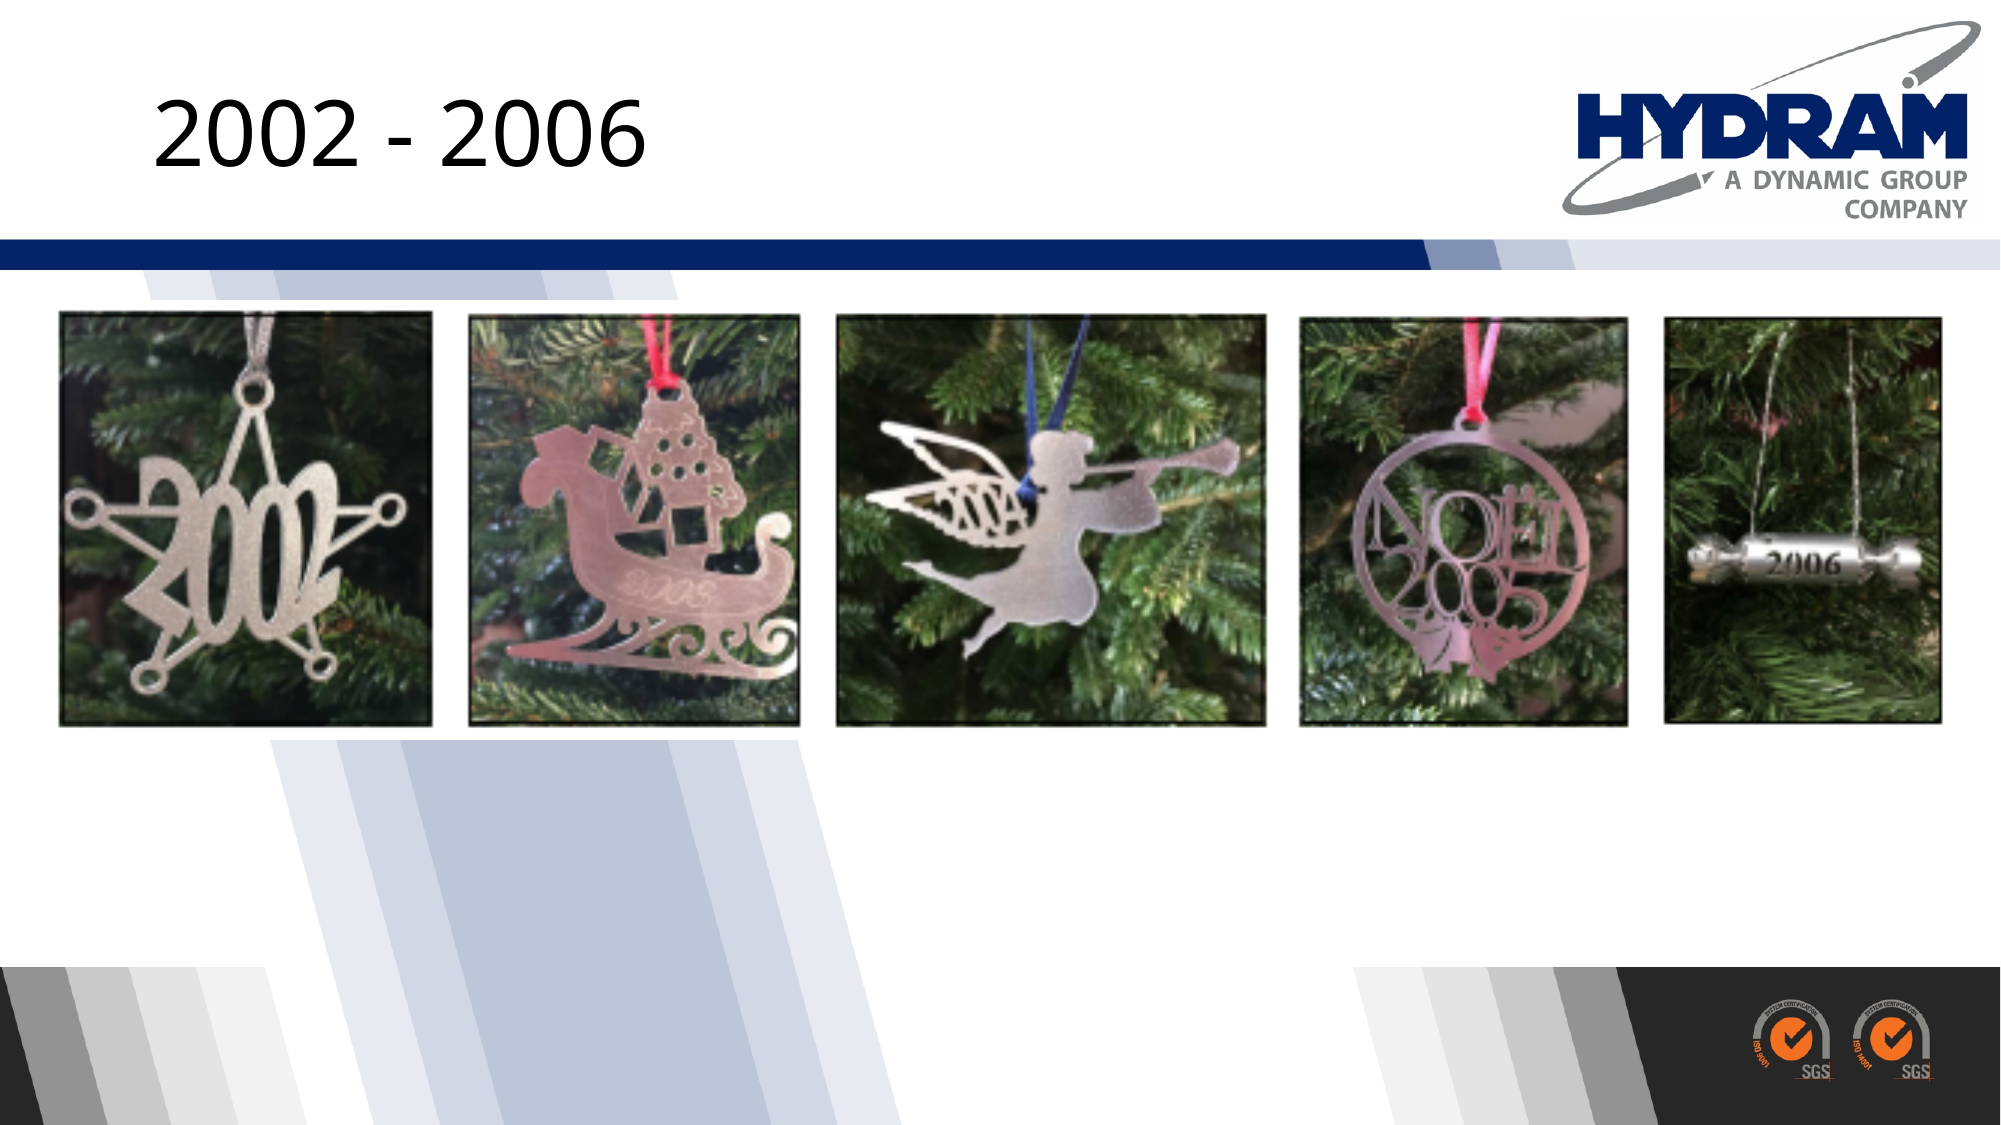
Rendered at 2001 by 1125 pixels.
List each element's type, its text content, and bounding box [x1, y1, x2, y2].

title 2002 - 2006 [137, 28, 1863, 246]
picture [0, 0, 2001, 1125]
